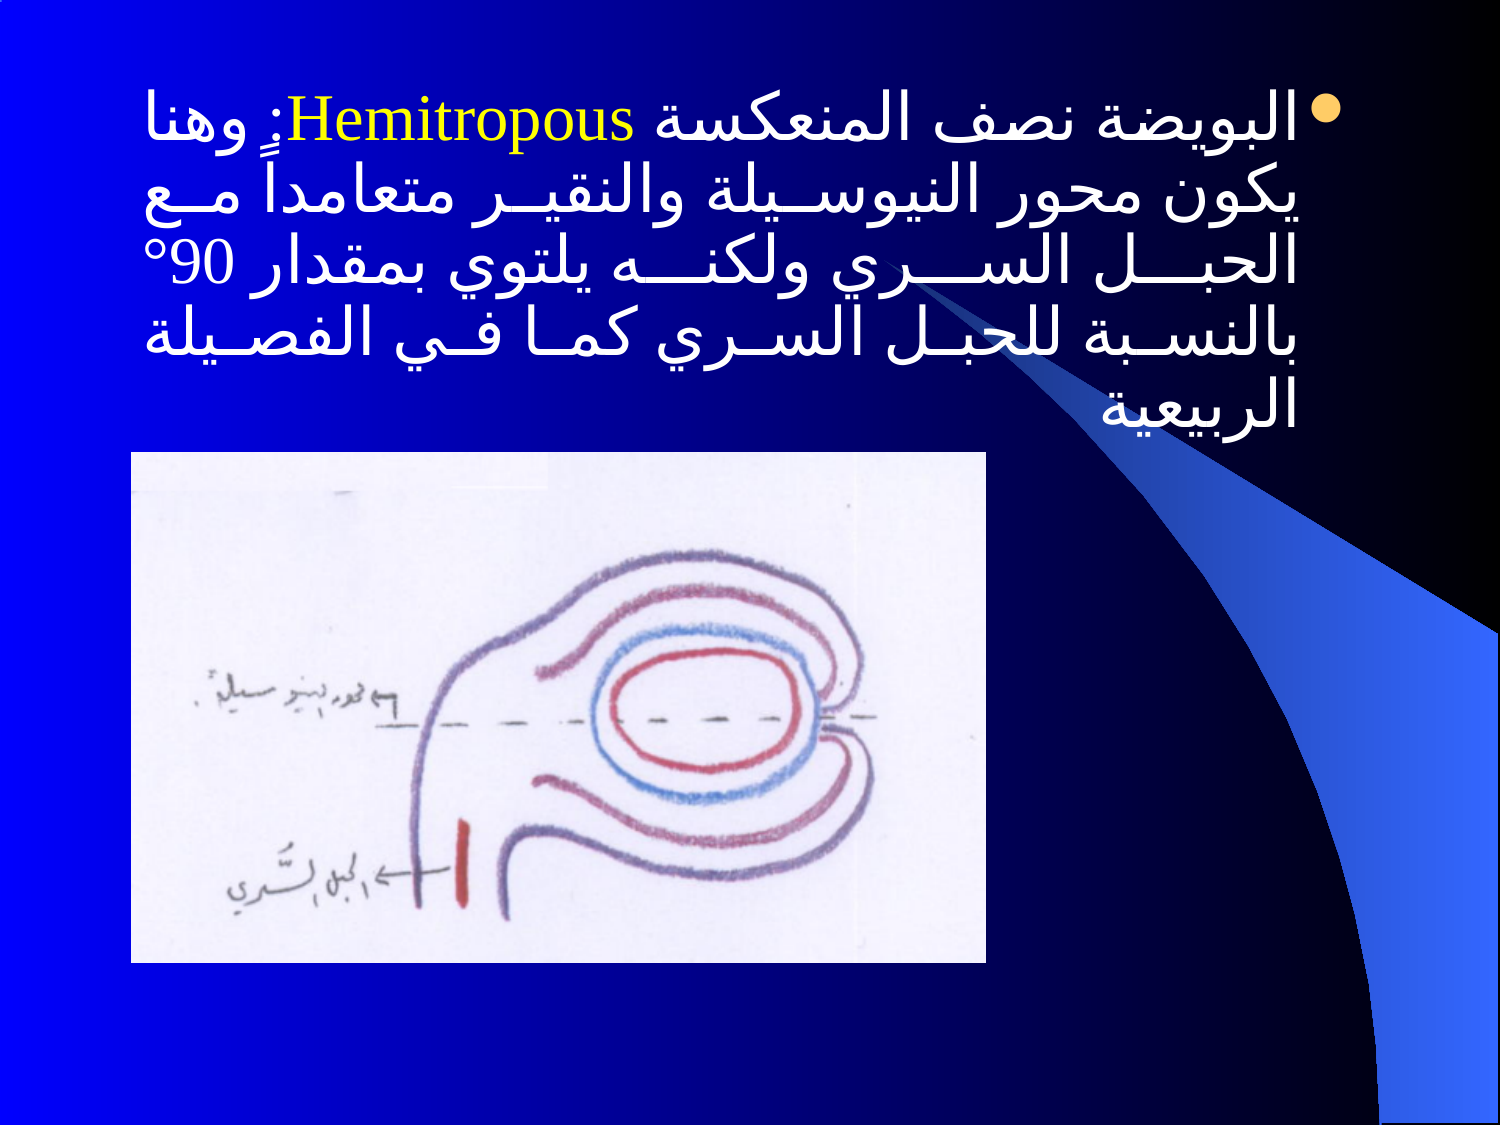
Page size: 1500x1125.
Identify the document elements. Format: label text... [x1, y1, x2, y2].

picture [130, 452, 986, 963]
list البويضة نصف المنعكسة Hemitropous: وهنا يكون محور النيوسيلة والنقير متعامداً مع الحبل السري ولكنه يلتوي بمقدار 90° بالنسبة للحبل السري كما في الفصيلة الربيعية [112, 74, 1388, 376]
